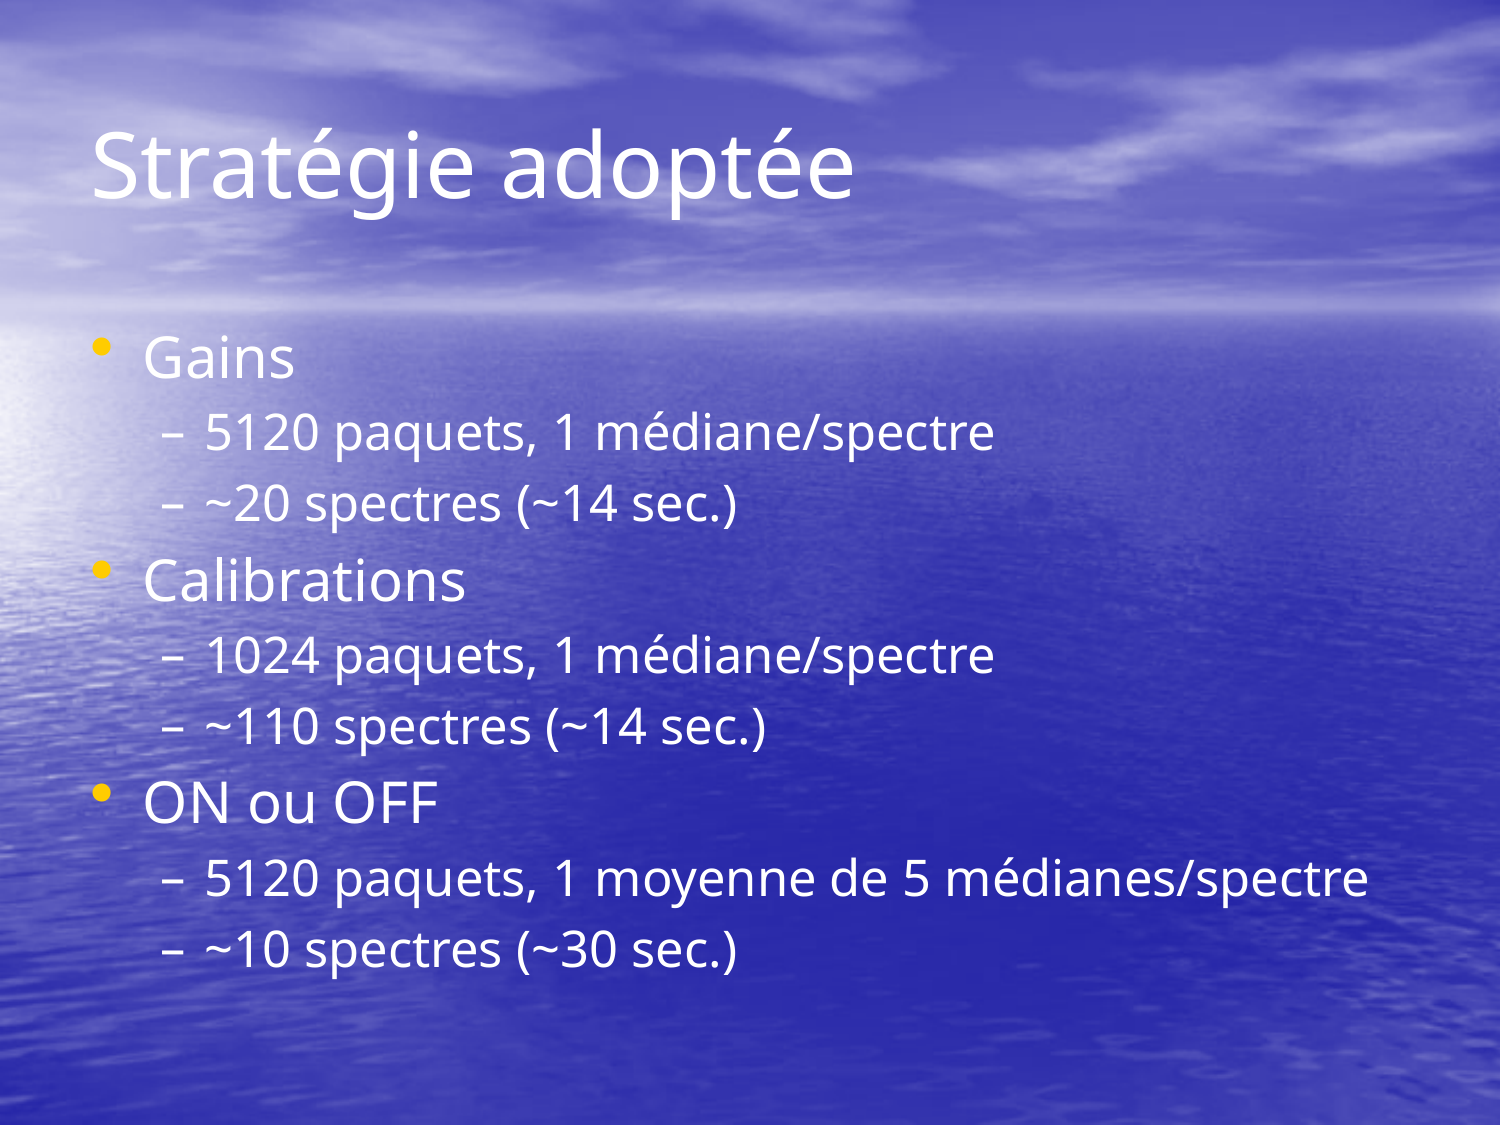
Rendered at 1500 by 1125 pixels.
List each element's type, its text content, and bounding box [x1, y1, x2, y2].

title Stratégie adoptée [74, 47, 1426, 276]
list Gains 5120 paquets, 1 médiane/spectre ~20 spectres (~14 sec.) Calibrations 1024 paquets, 1 médiane/spectre ~110 spectres (~14 sec.) ON ou OFF 5120 paquets, 1 moyenne de 5 médianes/spectre ~10 spectres (~30 sec.) [74, 312, 1426, 988]
